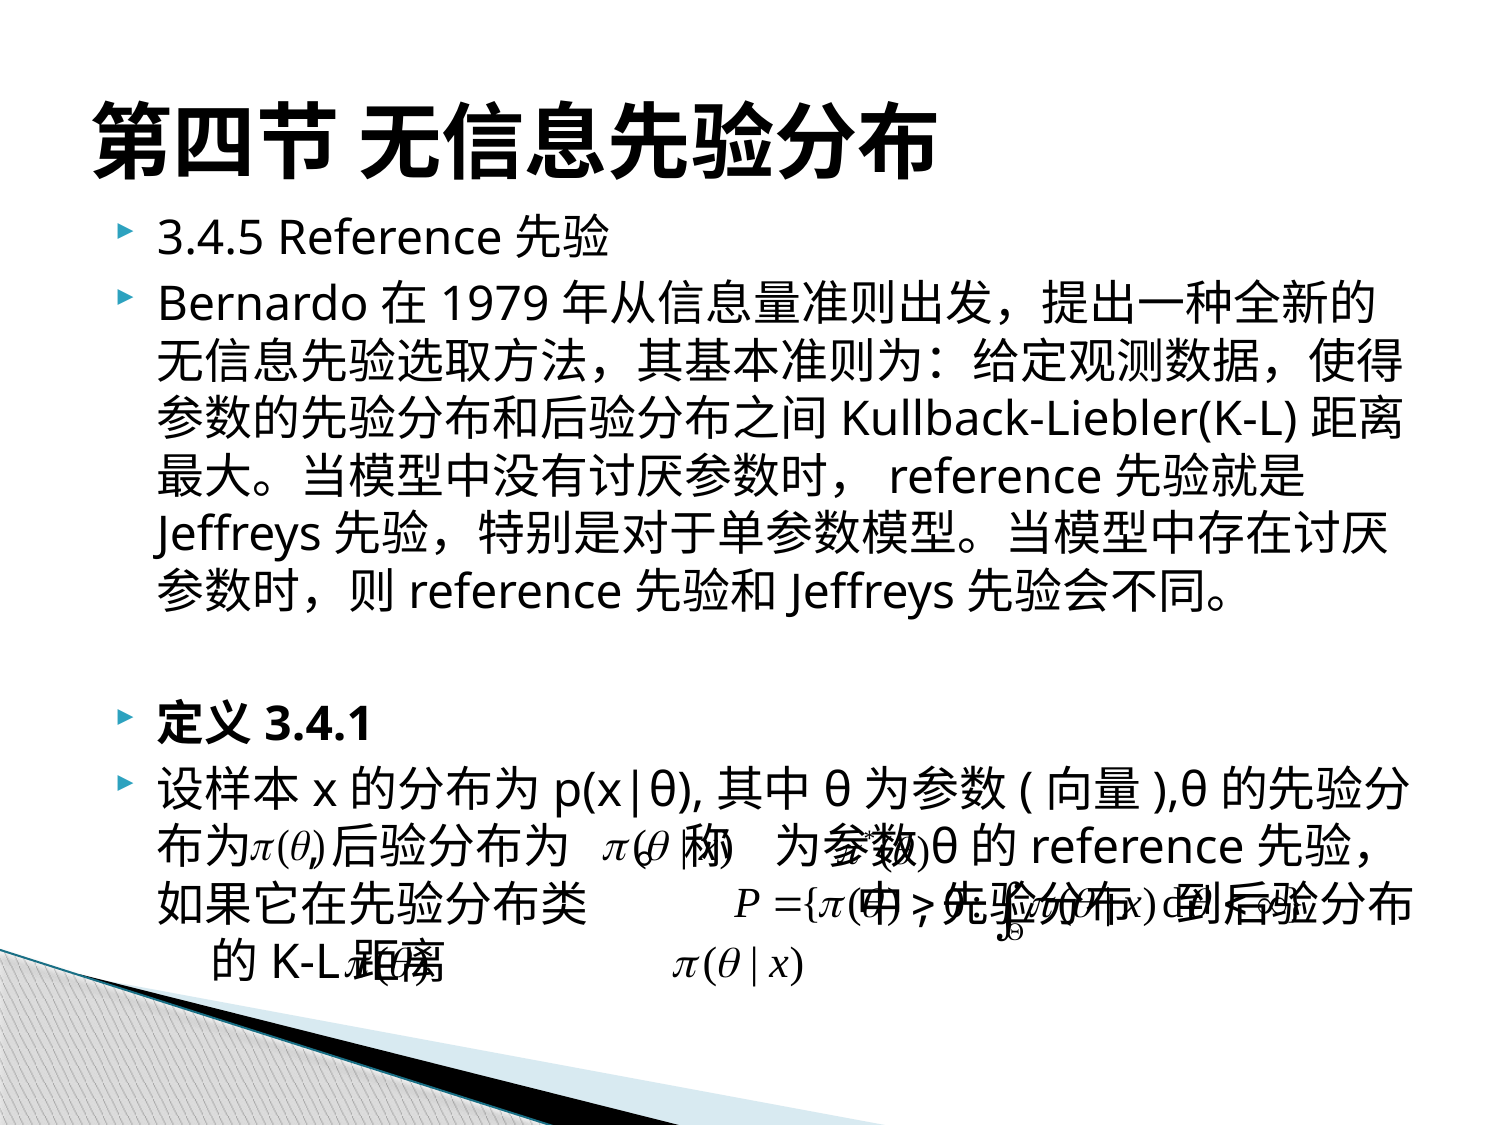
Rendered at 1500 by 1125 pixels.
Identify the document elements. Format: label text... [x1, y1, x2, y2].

title 第四节 无信息先验分布 [75, 45, 1425, 233]
list 3.4.5 Reference先验 Bernardo在1979年从信息量准则出发，提出一种全新的无信息先验选取方法，其基本准则为：给定观测数据，使得参数的先验分布和后验分布之间Kullback-Liebler(K-L)距离最大。当模型中没有讨厌参数时，reference先验就是Jeffreys先验，特别是对于单参数模型。当模型中存在讨厌参数时，则reference先验和Jeffreys先验会不同。 定义3.4.1 设样本x的分布为p(x|θ),其中θ为参数(向量),θ的先验分布为 ,后验分布为 。称 为参数θ的reference先验，如果它在先验分布类 中,先验分布 到后验分布 的K-L距离 [82, 199, 1432, 1125]
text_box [339, 937, 439, 997]
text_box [245, 820, 334, 880]
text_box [831, 820, 938, 866]
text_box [597, 820, 741, 880]
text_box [726, 866, 1309, 950]
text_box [667, 937, 811, 997]
